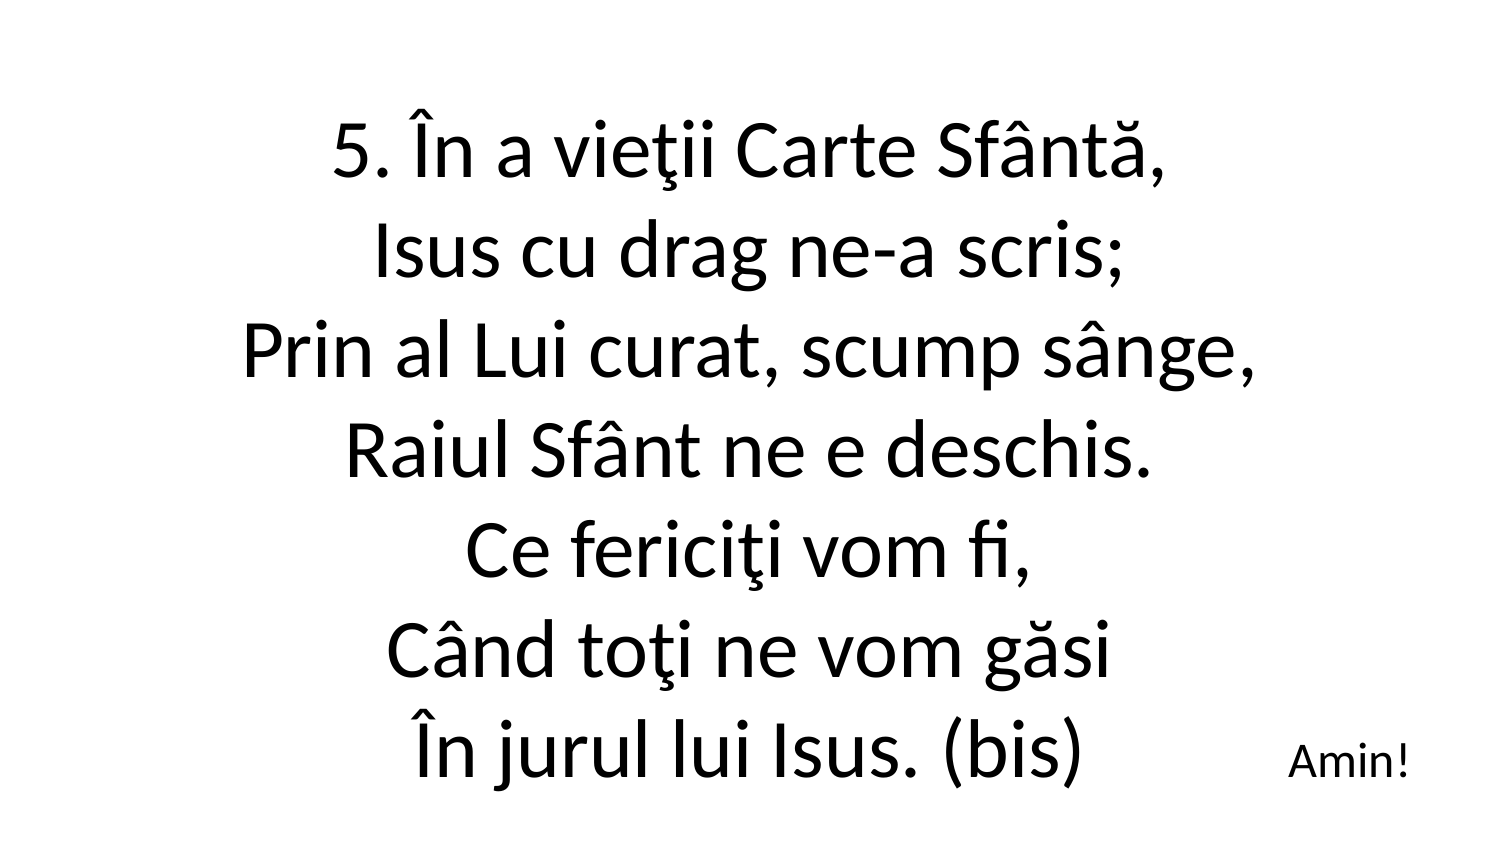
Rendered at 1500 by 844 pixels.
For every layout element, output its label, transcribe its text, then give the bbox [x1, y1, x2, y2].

text_box Amin! [1273, 674, 1427, 795]
text_box 5. În a vieţii Carte Sfântă, Isus cu drag ne-a scris; Prin al Lui curat, scump sânge, Raiul Sfânt ne e deschis. Ce fericiţi vom fi, Când toţi ne vom găsi În jurul lui Isus. (bis) [226, 42, 1274, 802]
